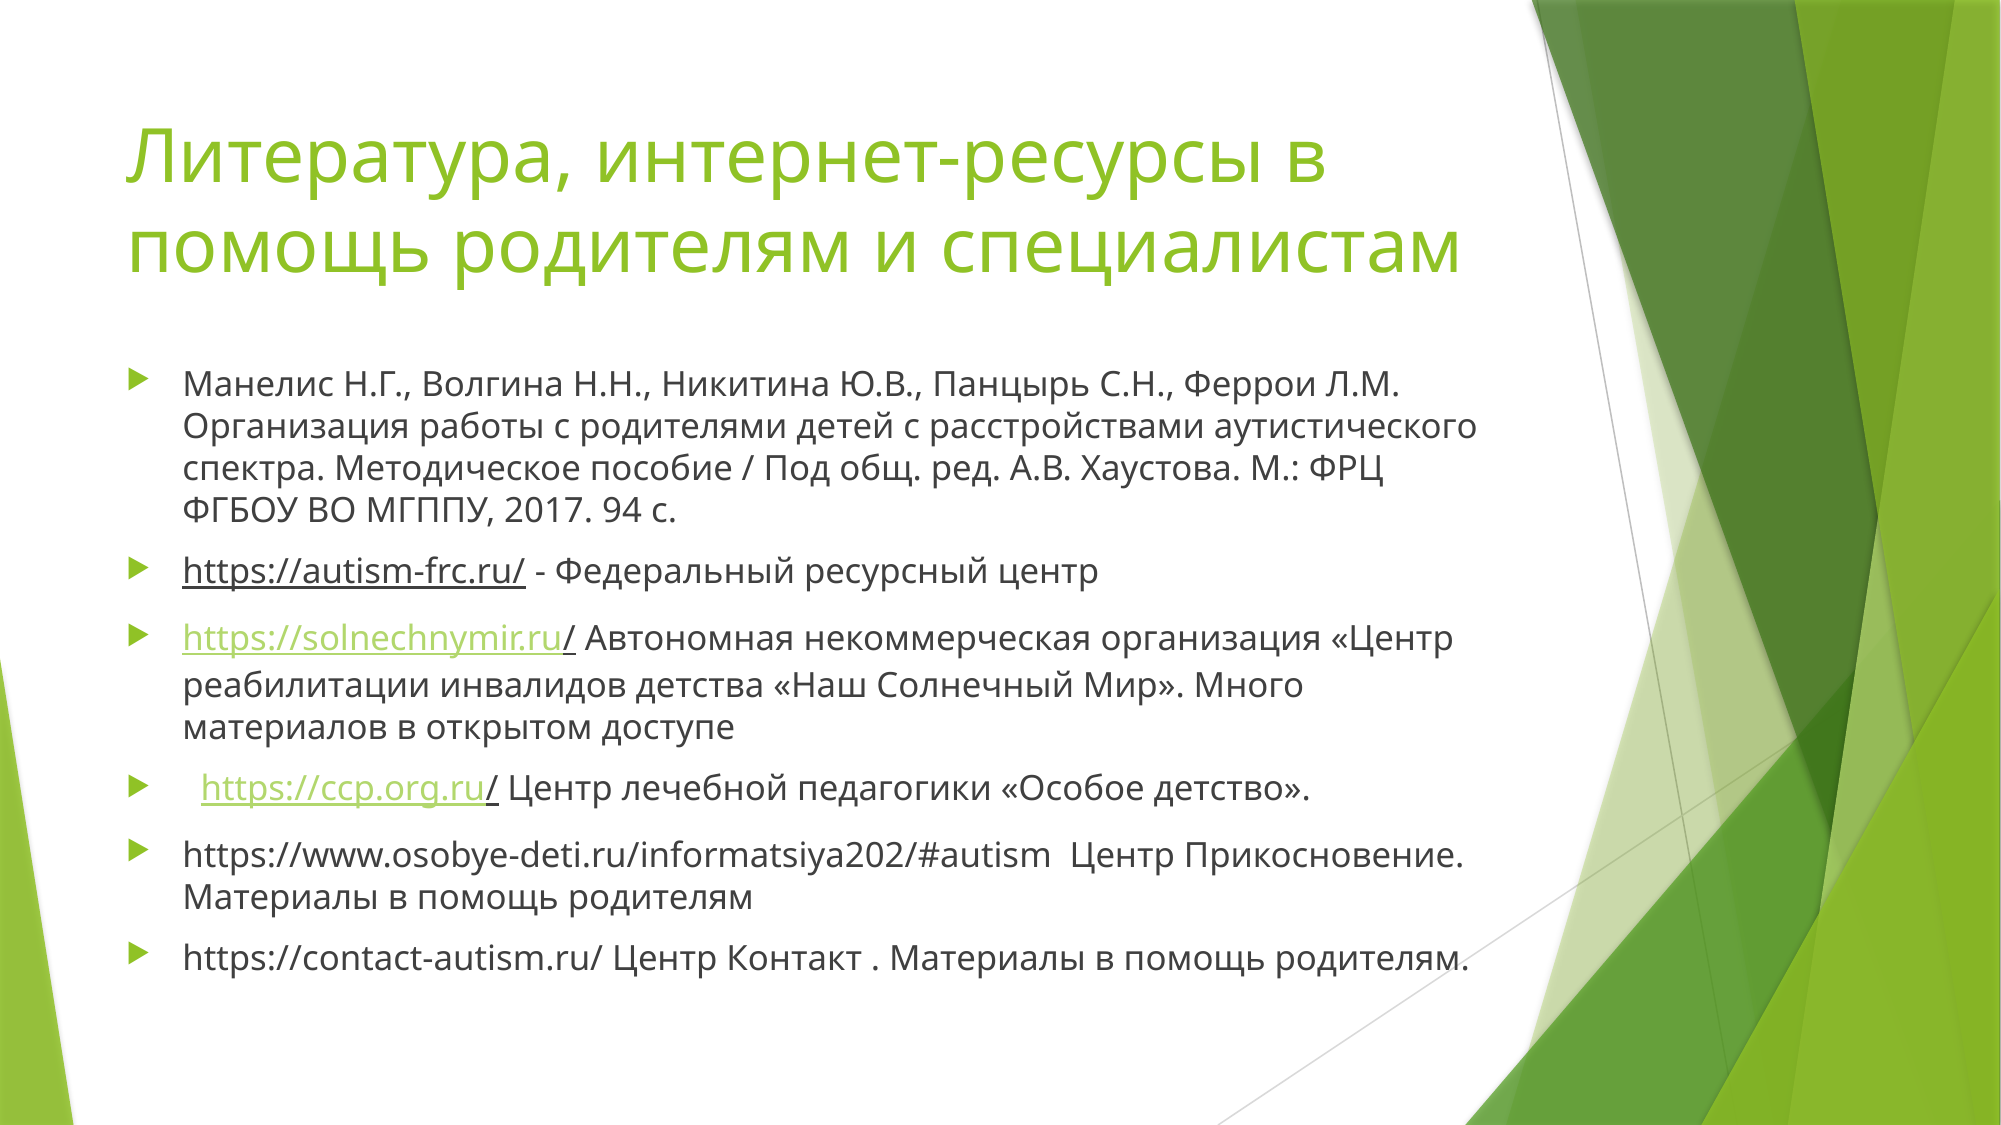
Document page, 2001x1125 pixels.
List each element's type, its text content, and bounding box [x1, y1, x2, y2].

list Манелис Н.Г., Волгина Н.Н., Никитина Ю.В., Панцырь С.Н., Феррои Л.М. Организация работы с родителями детей с расстройствами аутистического спектра. Методическое пособие / Под общ. ред. А.В. Хаустова. М.: ФРЦ ФГБОУ ВО МГППУ, 2017. 94 с. https://autism-frc.ru/ - Федеральный ресурсный центр https://solnechnymir.ru/ Автономная некоммерческая организация «Центр реабилитации инвалидов детства «Наш Солнечный Мир». Много материалов в открытом доступе https://ccp.org.ru/ Центр лечебной педагогики «Особое детство». https://www.osobye-deti.ru/informatsiya202/#autism Центр Прикосновение. Материалы в помощь родителям https://contact-autism.ru/ Центр Контакт . Материалы в помощь родителям. [111, 354, 1522, 992]
title Литература, интернет-ресурсы в помощь родителям и специалистам [111, 99, 1522, 317]
